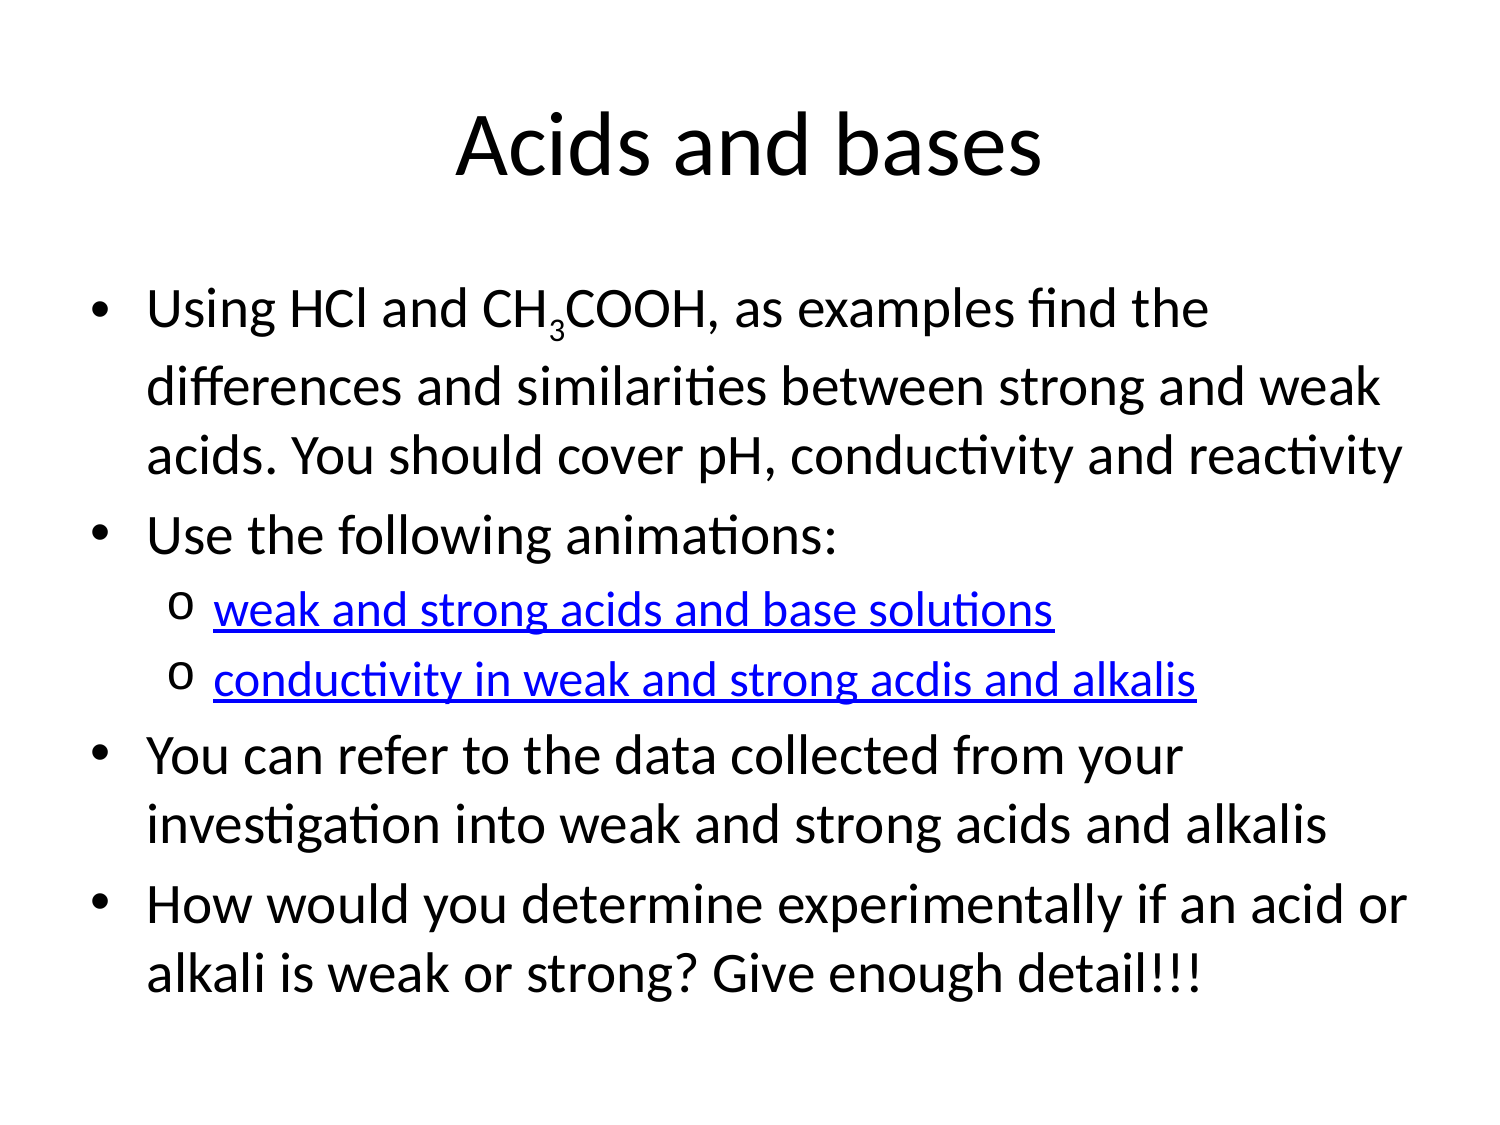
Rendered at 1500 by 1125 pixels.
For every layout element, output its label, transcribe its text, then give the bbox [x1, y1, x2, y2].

list Using HCl and CH3COOH, as examples find the differences and similarities between strong and weak acids. You should cover pH, conductivity and reactivity Use the following animations: weak and strong acids and base solutions conductivity in weak and strong acdis and alkalis You can refer to the data collected from your investigation into weak and strong acids and alkalis How would you determine experimentally if an acid or alkali is weak or strong? Give enough detail!!! [75, 262, 1425, 1064]
title Acids and bases [75, 45, 1425, 233]
